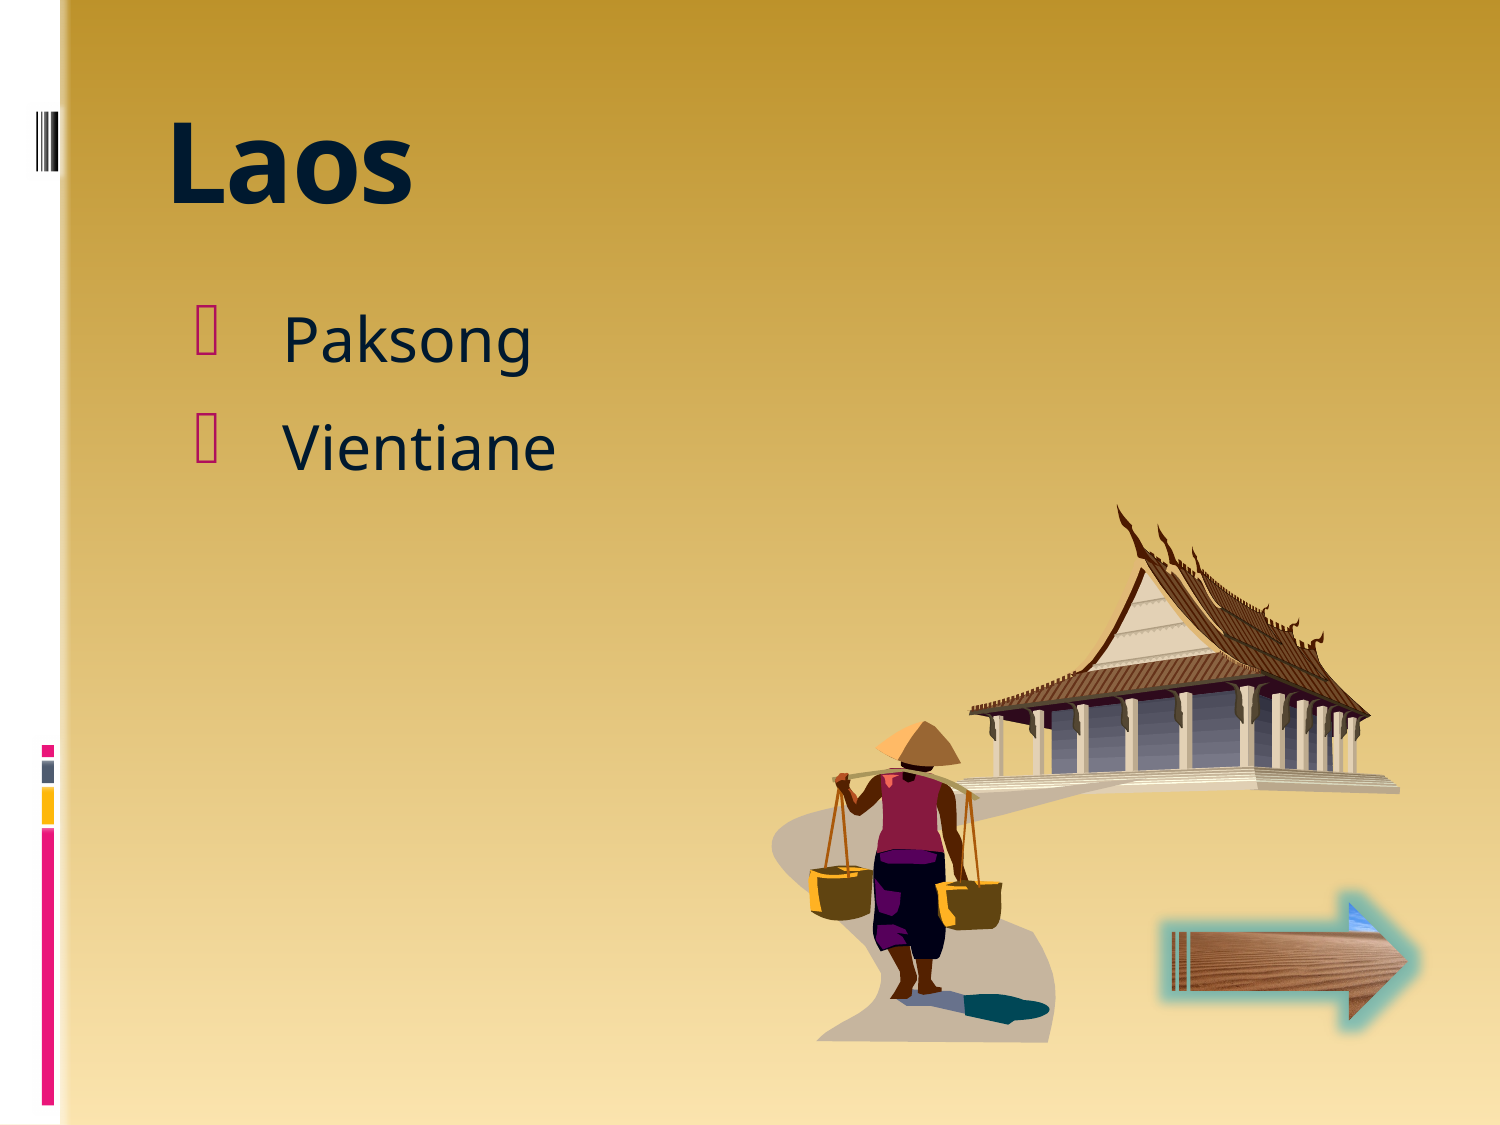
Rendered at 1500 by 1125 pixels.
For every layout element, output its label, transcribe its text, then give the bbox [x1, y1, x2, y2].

list Paksong Vientiane [150, 292, 1425, 1043]
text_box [737, 491, 1409, 1044]
title Laos [150, 83, 1425, 234]
